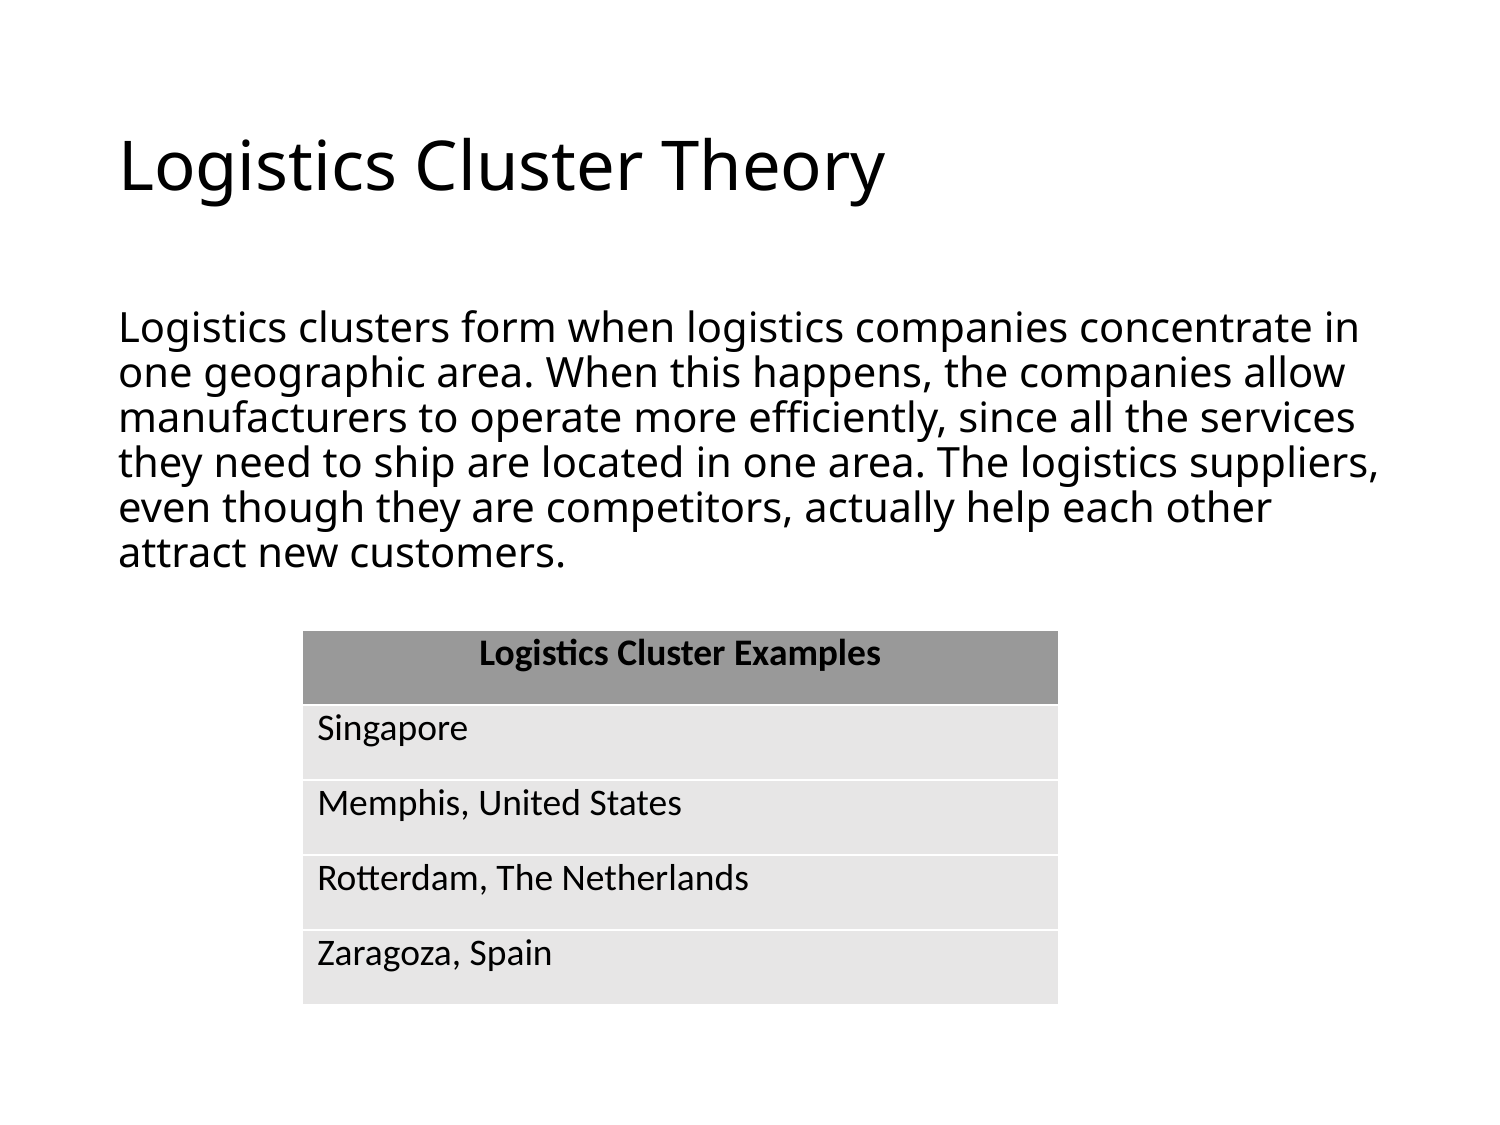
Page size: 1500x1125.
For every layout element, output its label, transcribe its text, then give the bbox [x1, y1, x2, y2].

table_cell Singapore [303, 706, 1058, 779]
table_header Logistics Cluster Examples [303, 631, 1058, 704]
title Logistics Cluster Theory [103, 59, 1397, 278]
table_cell Zaragoza, Spain [303, 931, 1058, 1004]
list Logistics clusters form when logistics companies concentrate in one geographic area. When this happens, the companies allow manufacturers to operate more efficiently, since all the services they need to ship are located in one area. The logistics suppliers, even though they are competitors, actually help each other attract new customers. [103, 299, 1397, 1014]
table_cell Memphis, United States [303, 781, 1058, 854]
table_cell Rotterdam, The Netherlands [303, 856, 1058, 929]
